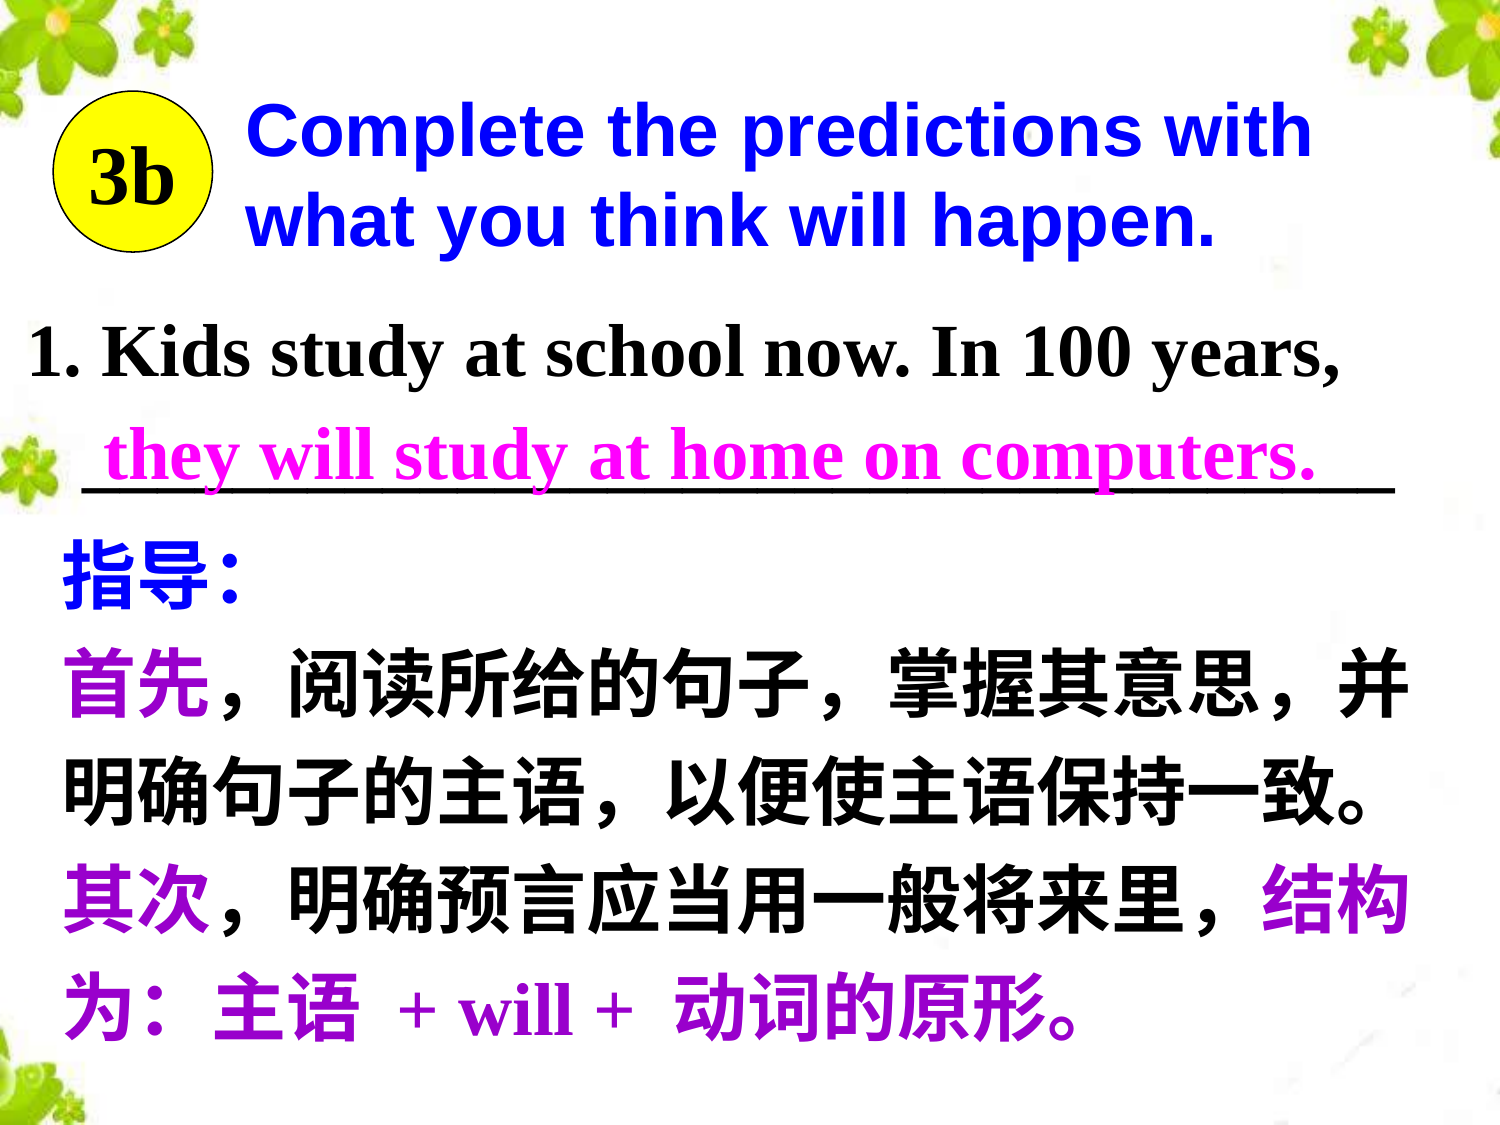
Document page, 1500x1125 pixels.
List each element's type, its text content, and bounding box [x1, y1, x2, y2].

picture [0, 0, 1500, 1125]
text_box they will study at home on computers. [88, 397, 1353, 502]
text_box 指导： 首先，阅读所给的句子，掌握其意思，并明确句子的主语，以便使主语保持一致。 其次，明确预言应当用一般将来里，结构为：主语 + will + 动词的原形。 [47, 503, 1447, 1058]
text_box 1. Kids study at school now. In 100 years, ___________________________________ [11, 275, 1424, 507]
text_box 3b [53, 91, 213, 253]
text_box Complete the predictions with what you think will happen. [230, 67, 1477, 276]
